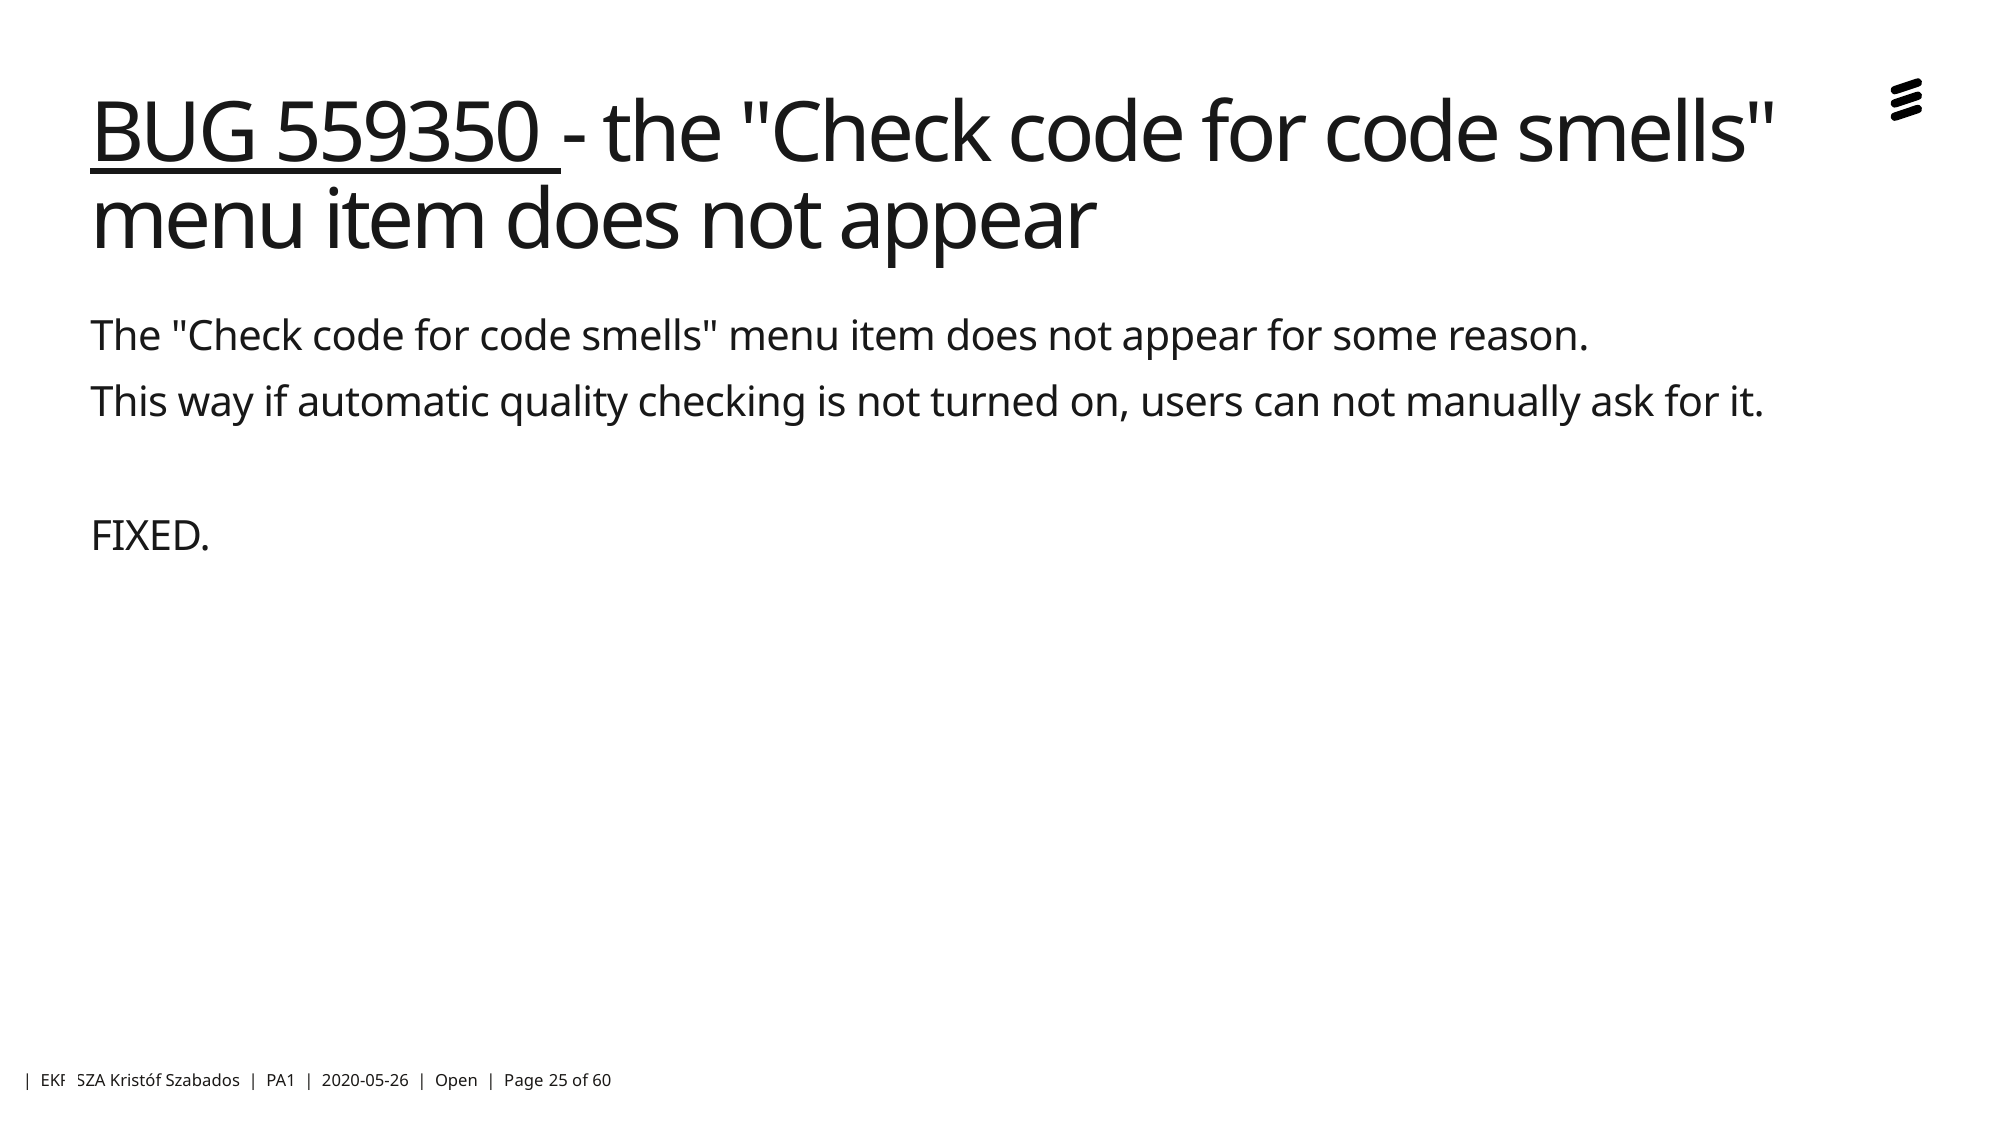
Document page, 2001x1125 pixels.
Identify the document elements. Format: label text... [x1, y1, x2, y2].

title BUG 559350 - the "Check code for code smells" menu item does not appear [78, 77, 1805, 256]
list The "Check code for code smells" menu item does not appear for some reason. This way if automatic quality checking is not turned on, users can not manually ask for it. FIXED. [78, 302, 1922, 1024]
